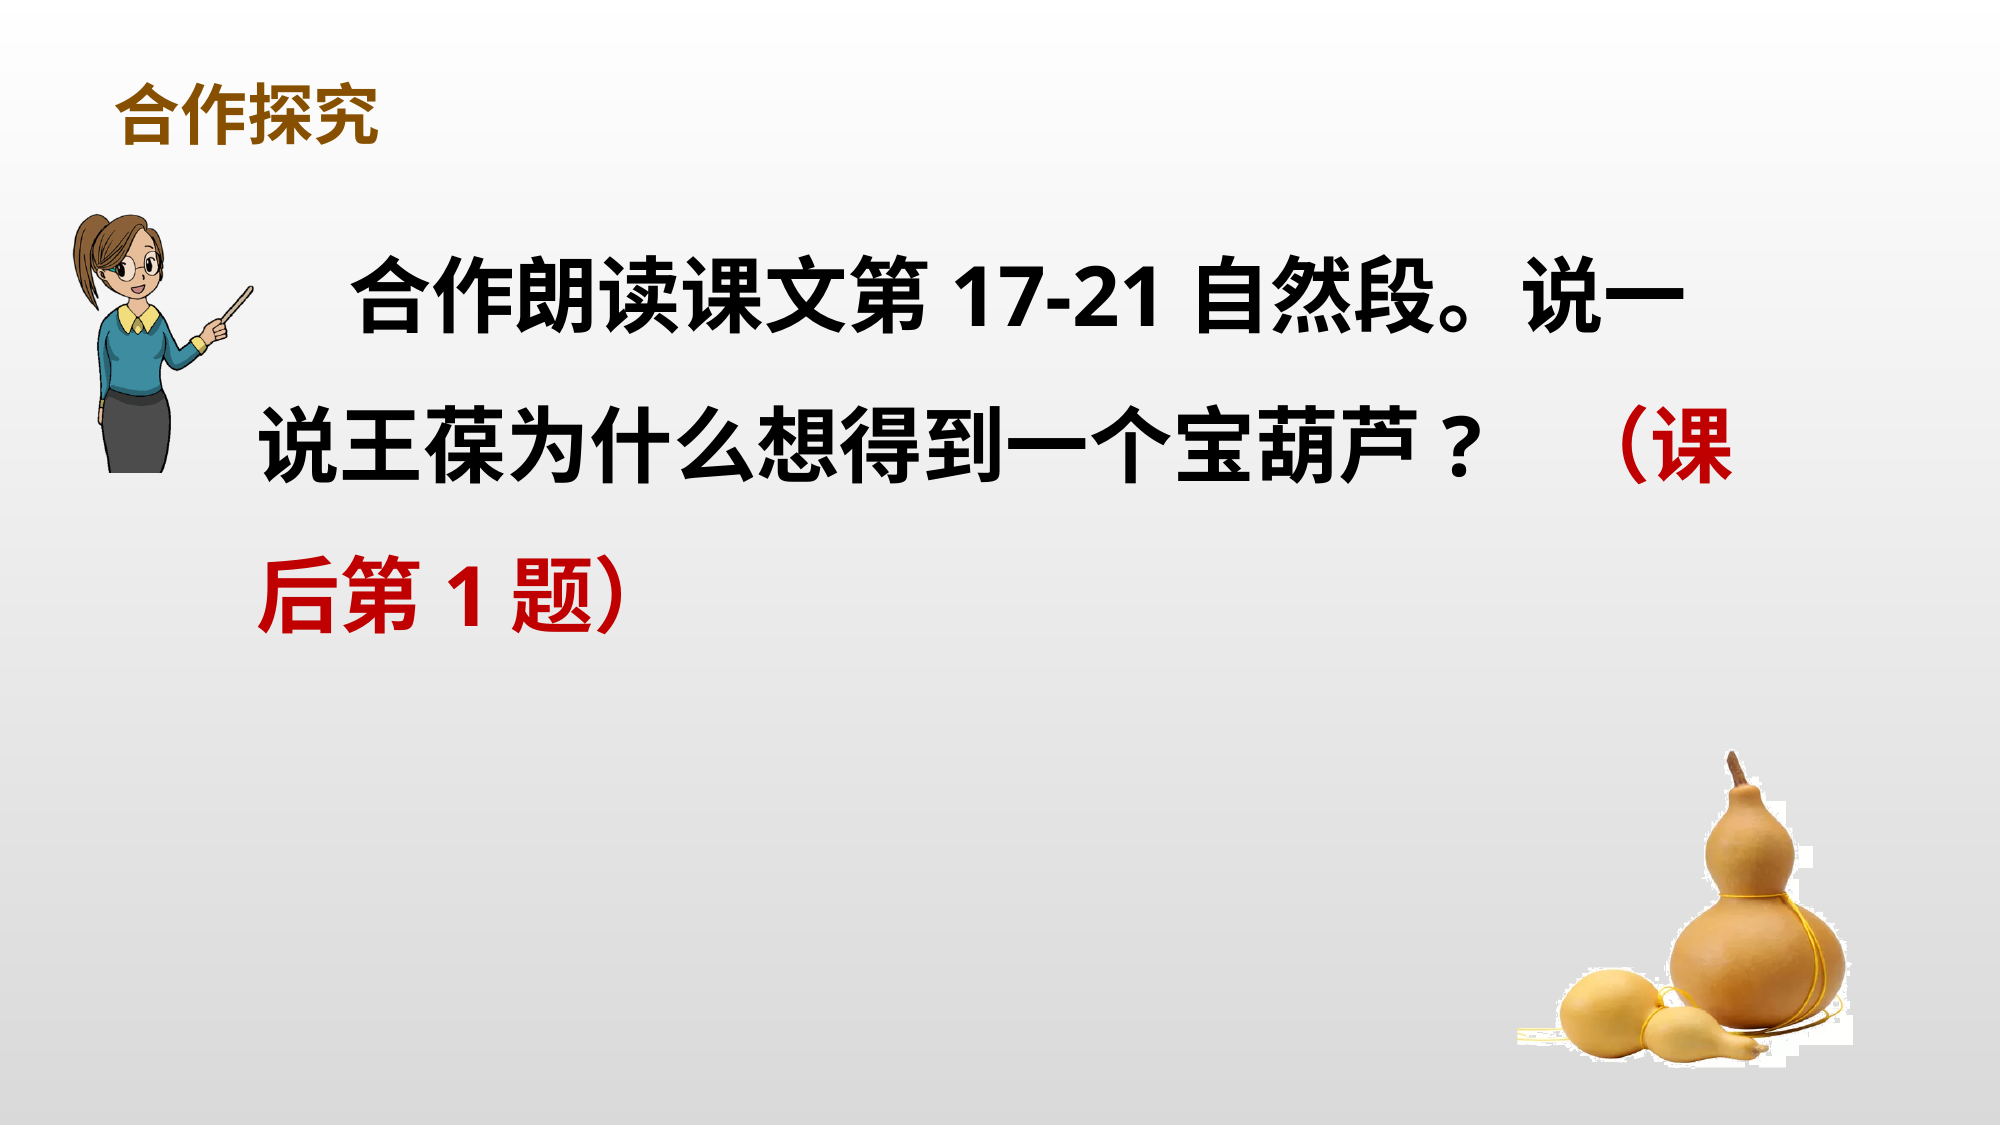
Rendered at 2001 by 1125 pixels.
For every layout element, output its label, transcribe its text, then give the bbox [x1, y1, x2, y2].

picture [1517, 743, 1870, 1077]
picture [72, 213, 254, 473]
text_box 合作探究 [102, 67, 420, 159]
text_box 合作朗读课文第17-21自然段。说一说王葆为什么想得到一个宝葫芦? （课后第1题） [242, 185, 1755, 651]
